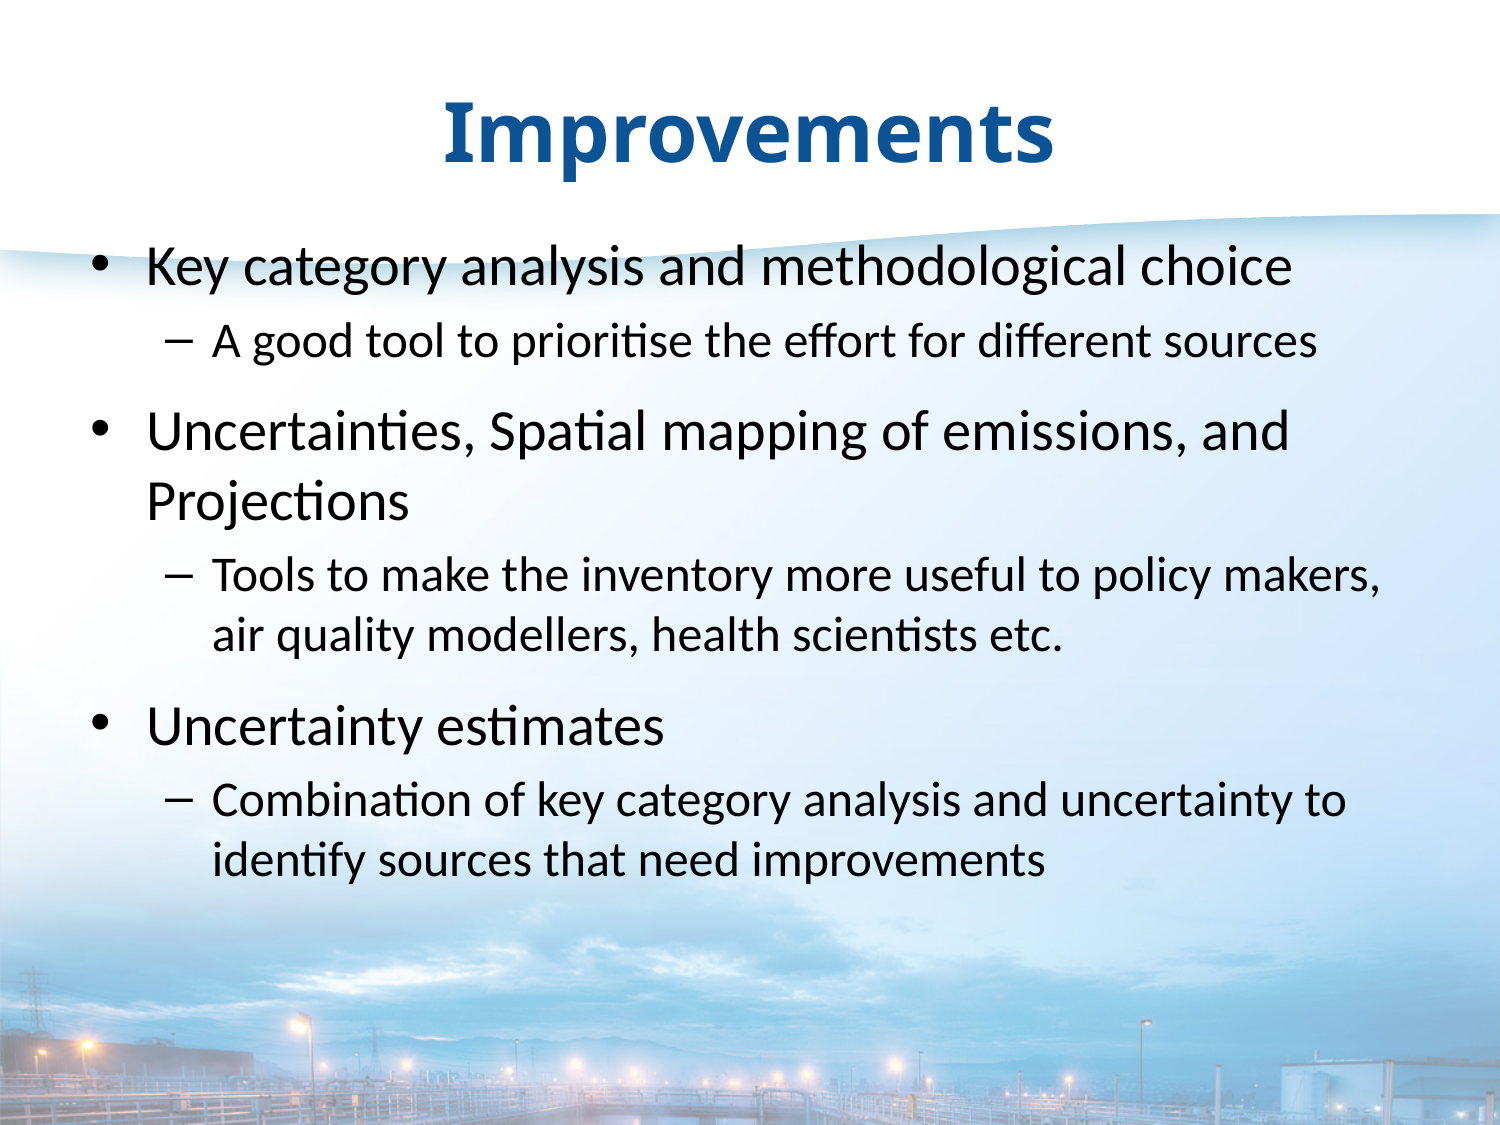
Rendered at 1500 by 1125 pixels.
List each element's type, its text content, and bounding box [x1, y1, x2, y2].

list Key category analysis and methodological choice A good tool to prioritise the effort for different sources Uncertainties, Spatial mapping of emissions, and Projections Tools to make the inventory more useful to policy makers, air quality modellers, health scientists etc. Uncertainty estimates Combination of key category analysis and uncertainty to identify sources that need improvements [75, 219, 1425, 1071]
picture [0, 215, 1500, 1125]
title Improvements [75, 45, 1425, 219]
